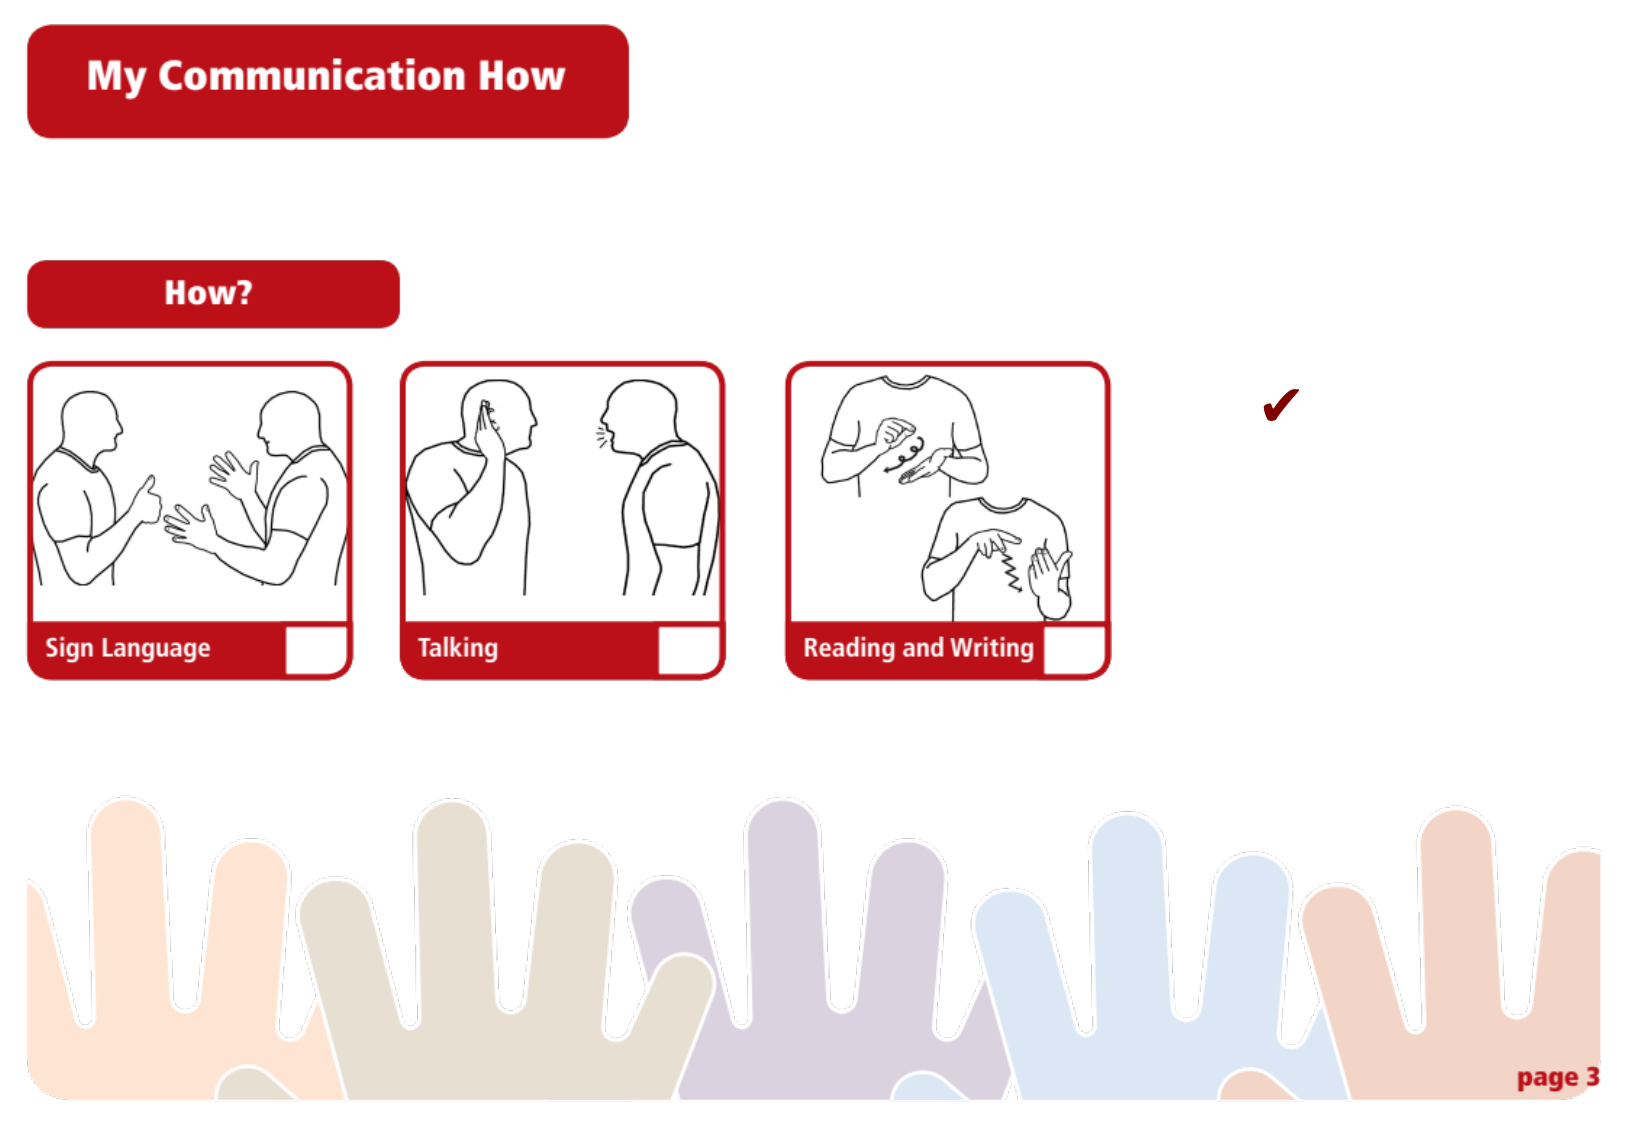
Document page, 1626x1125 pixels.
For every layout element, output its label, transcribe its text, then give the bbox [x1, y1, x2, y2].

text_box ✔ [1242, 361, 1321, 446]
